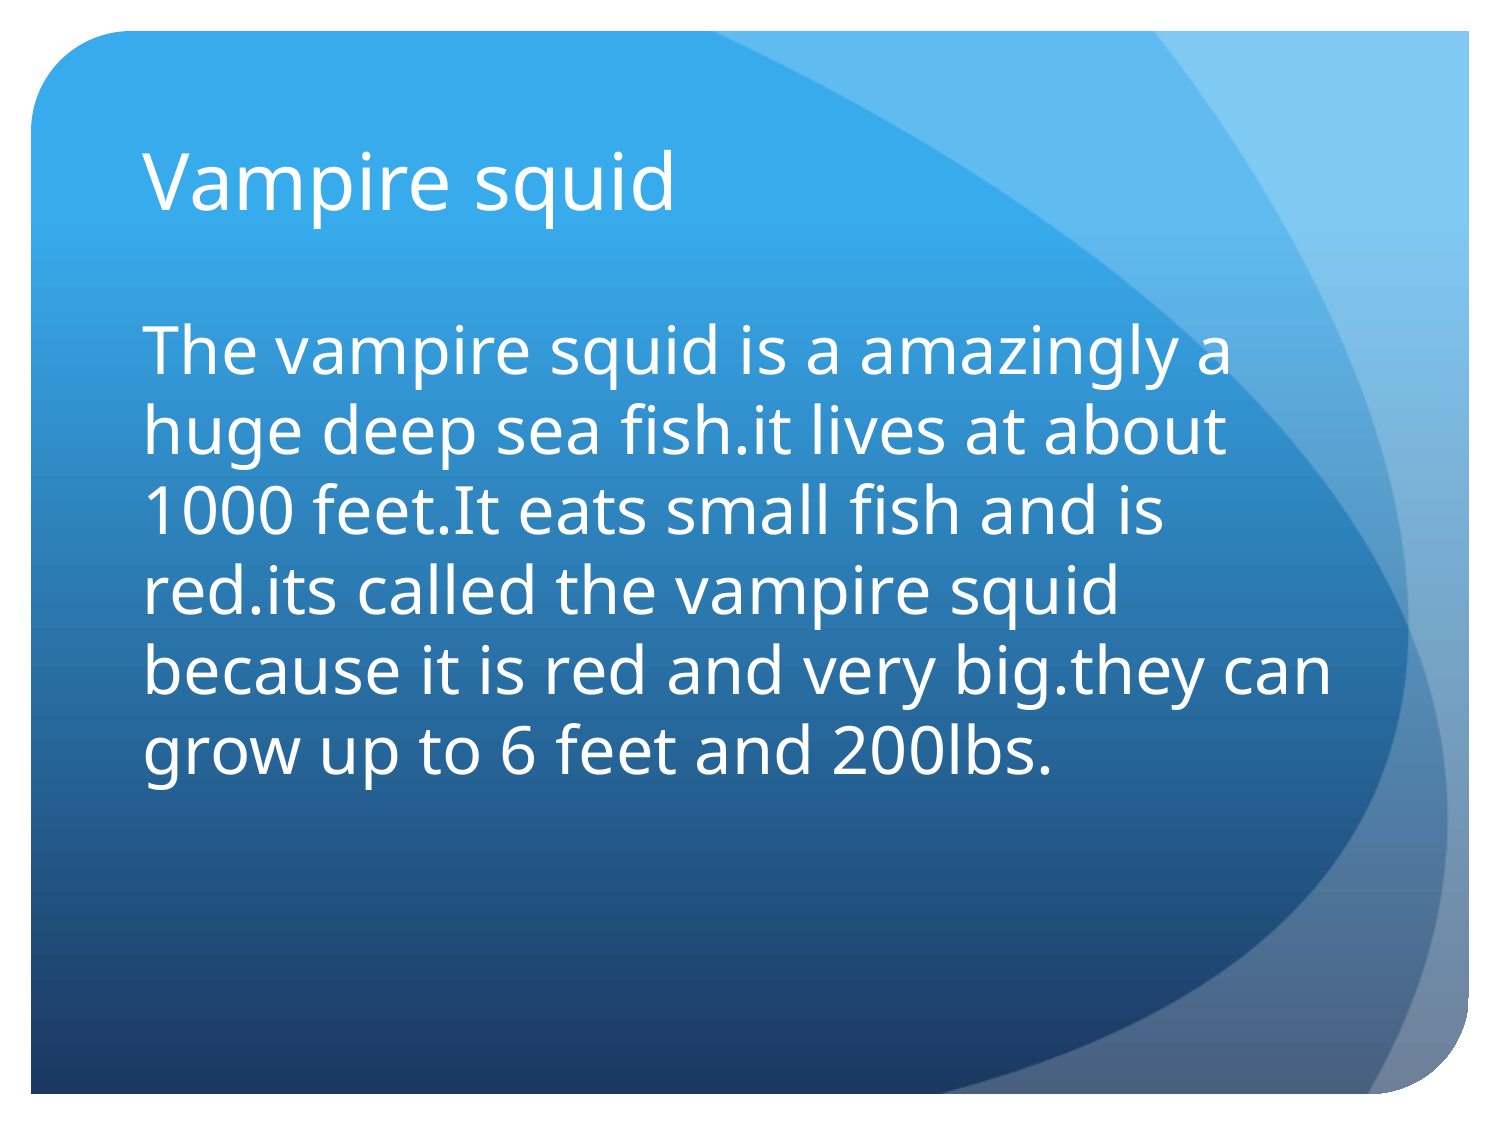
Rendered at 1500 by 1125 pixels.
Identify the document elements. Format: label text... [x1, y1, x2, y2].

list The vampire squid is a amazingly a huge deep sea fish.it lives at about 1000 feet.It eats small fish and is red.its called the vampire squid because it is red and very big.they can grow up to 6 feet and 200lbs. [127, 299, 1372, 991]
title Vampire squid [127, 62, 1372, 234]
picture [24, 30, 1473, 1094]
